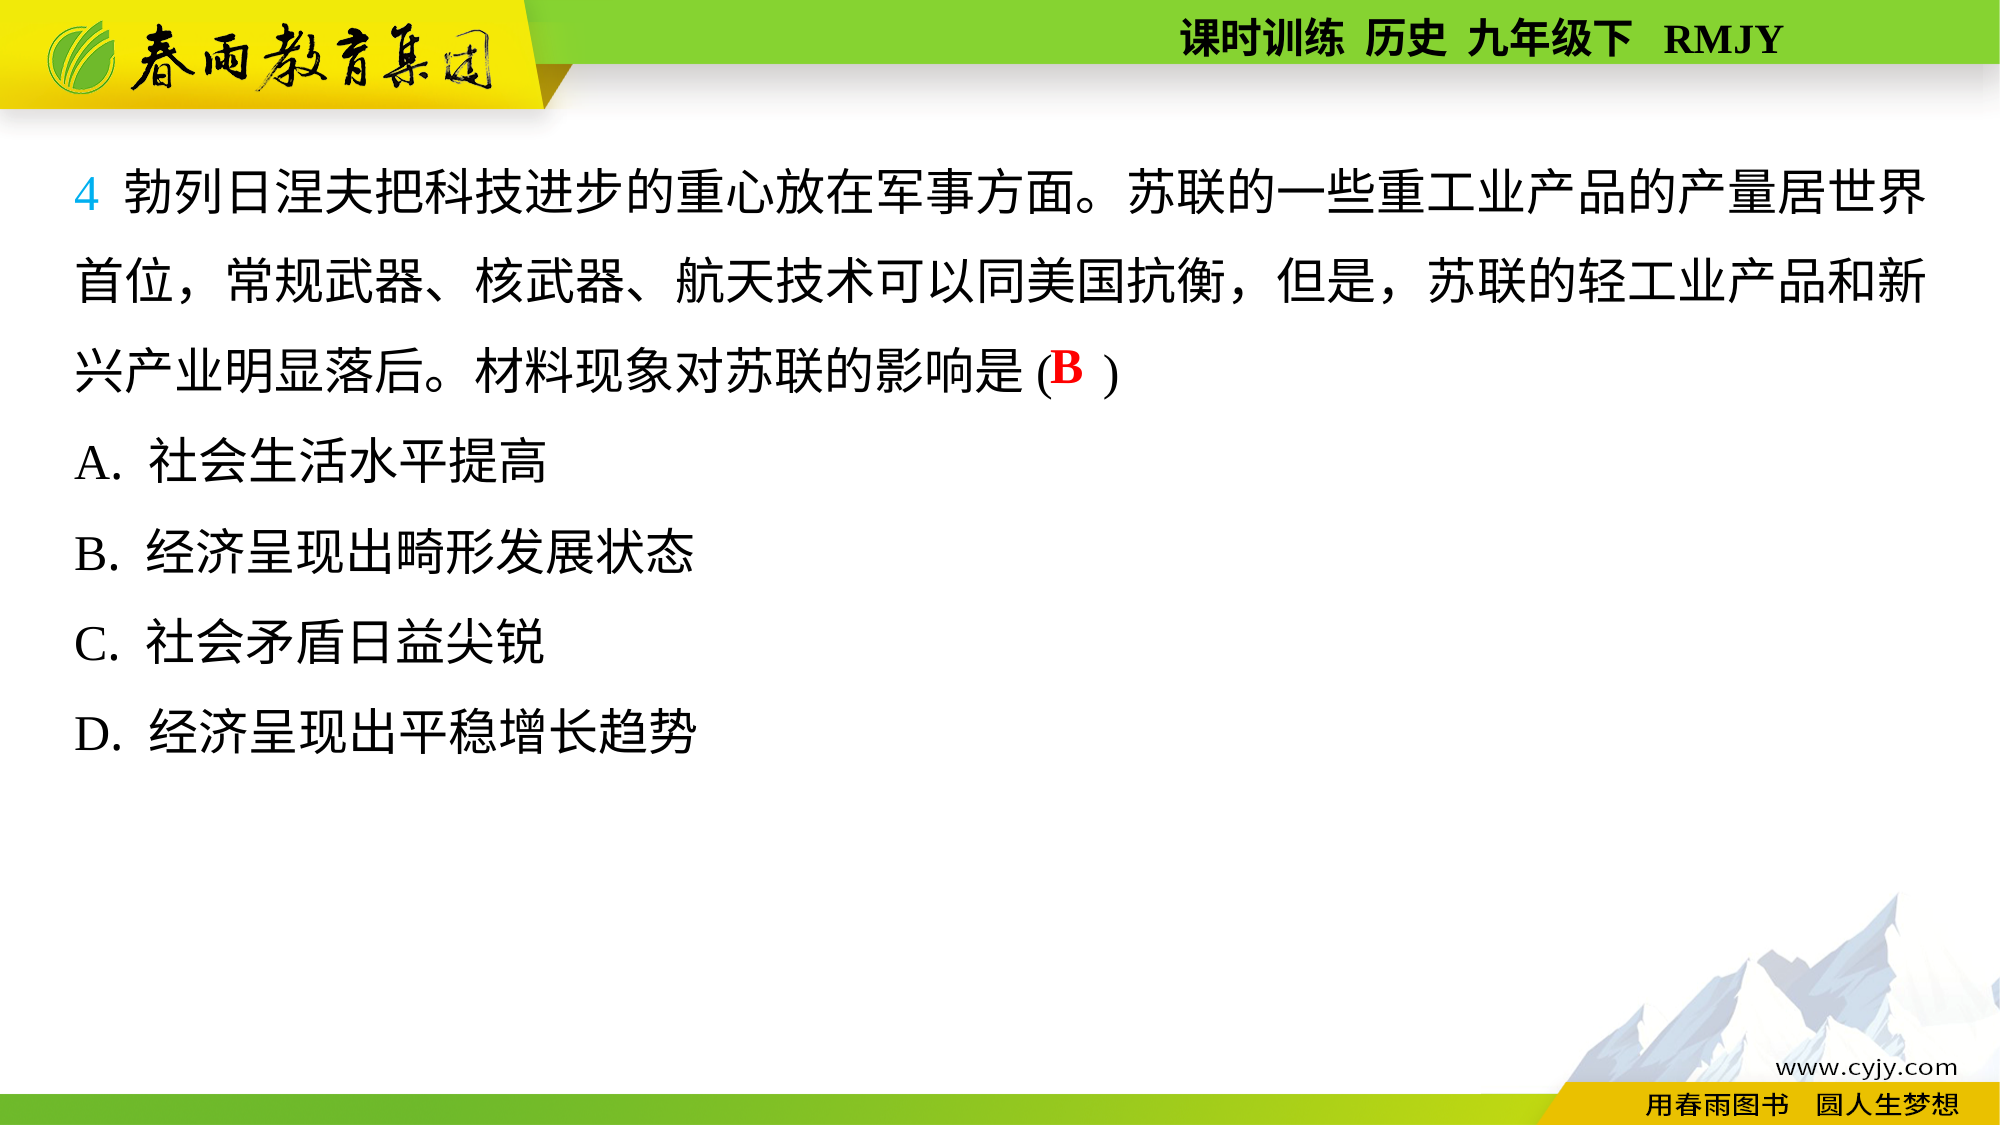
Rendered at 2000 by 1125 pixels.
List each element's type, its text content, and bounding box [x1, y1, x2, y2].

picture [0, 0, 2000, 1125]
text_box B [1035, 326, 1100, 401]
list 4 勃列日涅夫把科技进步的重心放在军事方面。苏联的一些重工业产品的产量居世界首位，常规武器、核武器、航天技术可以同美国抗衡，但是，苏联的轻工业产品和新兴产业明显落后。材料现象对苏联的影响是( ) A. 社会生活水平提高 B. 经济呈现出畸形发展状态 C. 社会矛盾日益尖锐 D. 经济呈现出平稳增长趋势 [59, 122, 1944, 774]
